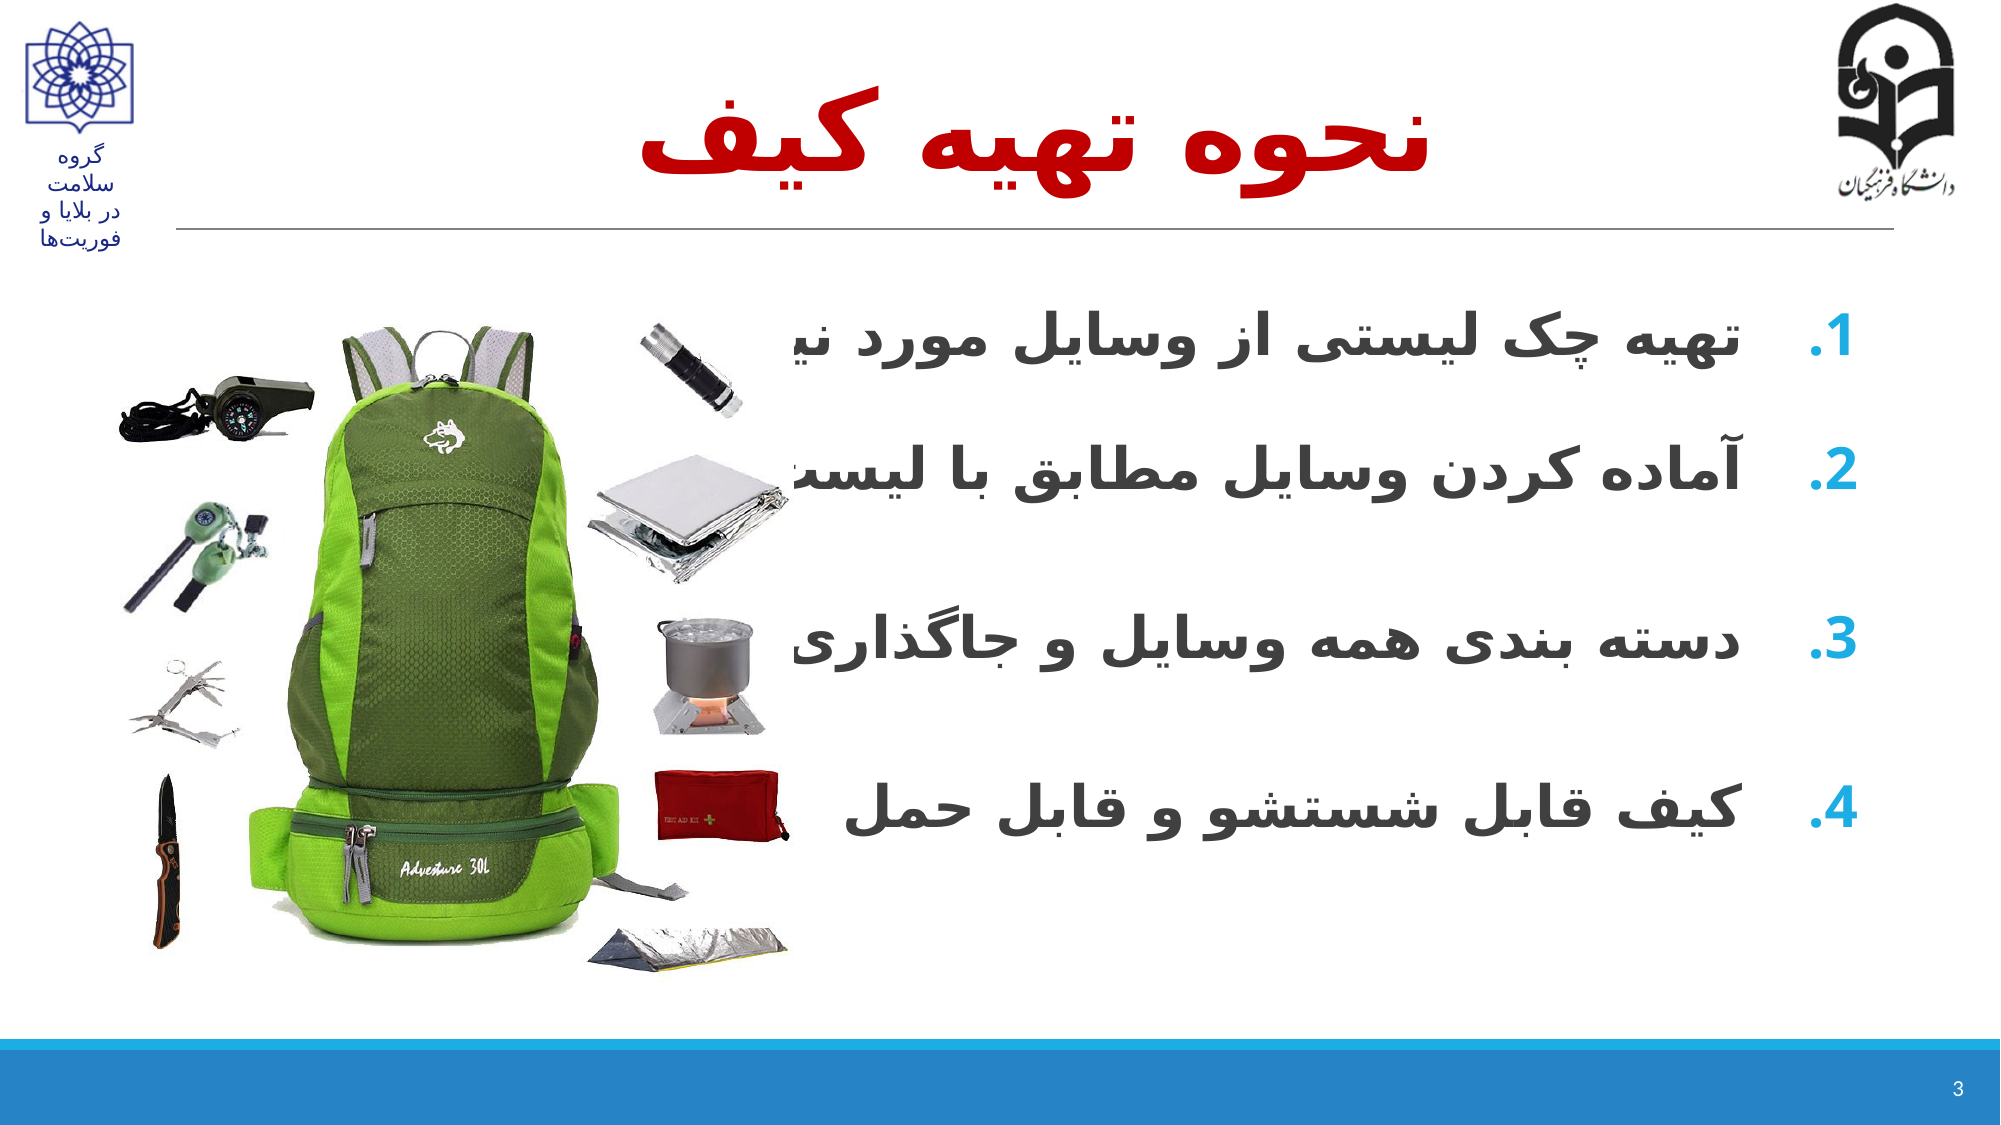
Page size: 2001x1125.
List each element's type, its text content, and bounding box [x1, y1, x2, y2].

list تهیه چک لیستی از وسایل مورد نیاز آماده کردن وسایل مطابق با لیست تهیه شده دسته بندی همه وسایل و جاگذاری در کیف کیف قابل شستشو و قابل حمل [177, 254, 1895, 963]
picture [1792, 0, 2000, 208]
title نحوه تهیه کیف [177, 47, 1895, 227]
picture [21, 18, 140, 137]
picture [104, 295, 794, 984]
slide_number 3 [1910, 1054, 1980, 1120]
